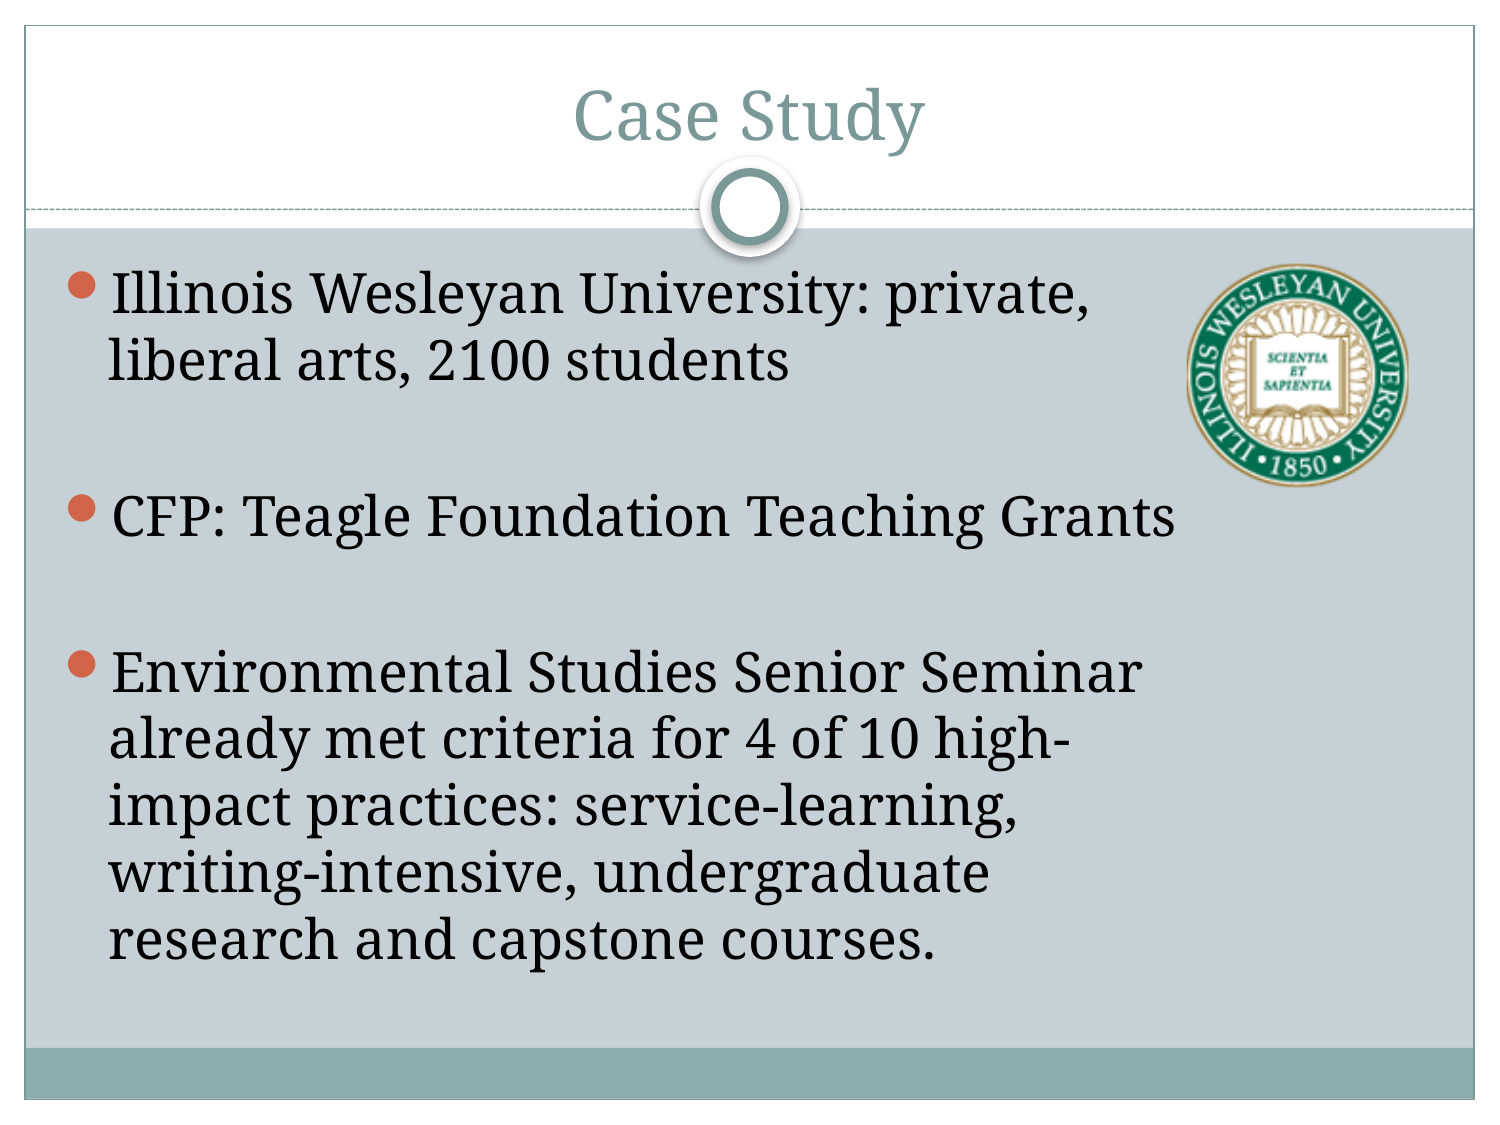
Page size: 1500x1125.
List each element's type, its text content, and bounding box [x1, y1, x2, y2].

list Illinois Wesleyan University: private, liberal arts, 2100 students CFP: Teagle Foundation Teaching Grants Environmental Studies Senior Seminar already met criteria for 4 of 10 high-impact practices: service-learning, writing-intensive, undergraduate research and capstone courses. [49, 250, 1200, 1001]
picture [1162, 237, 1438, 513]
title Case Study [49, 37, 1450, 162]
